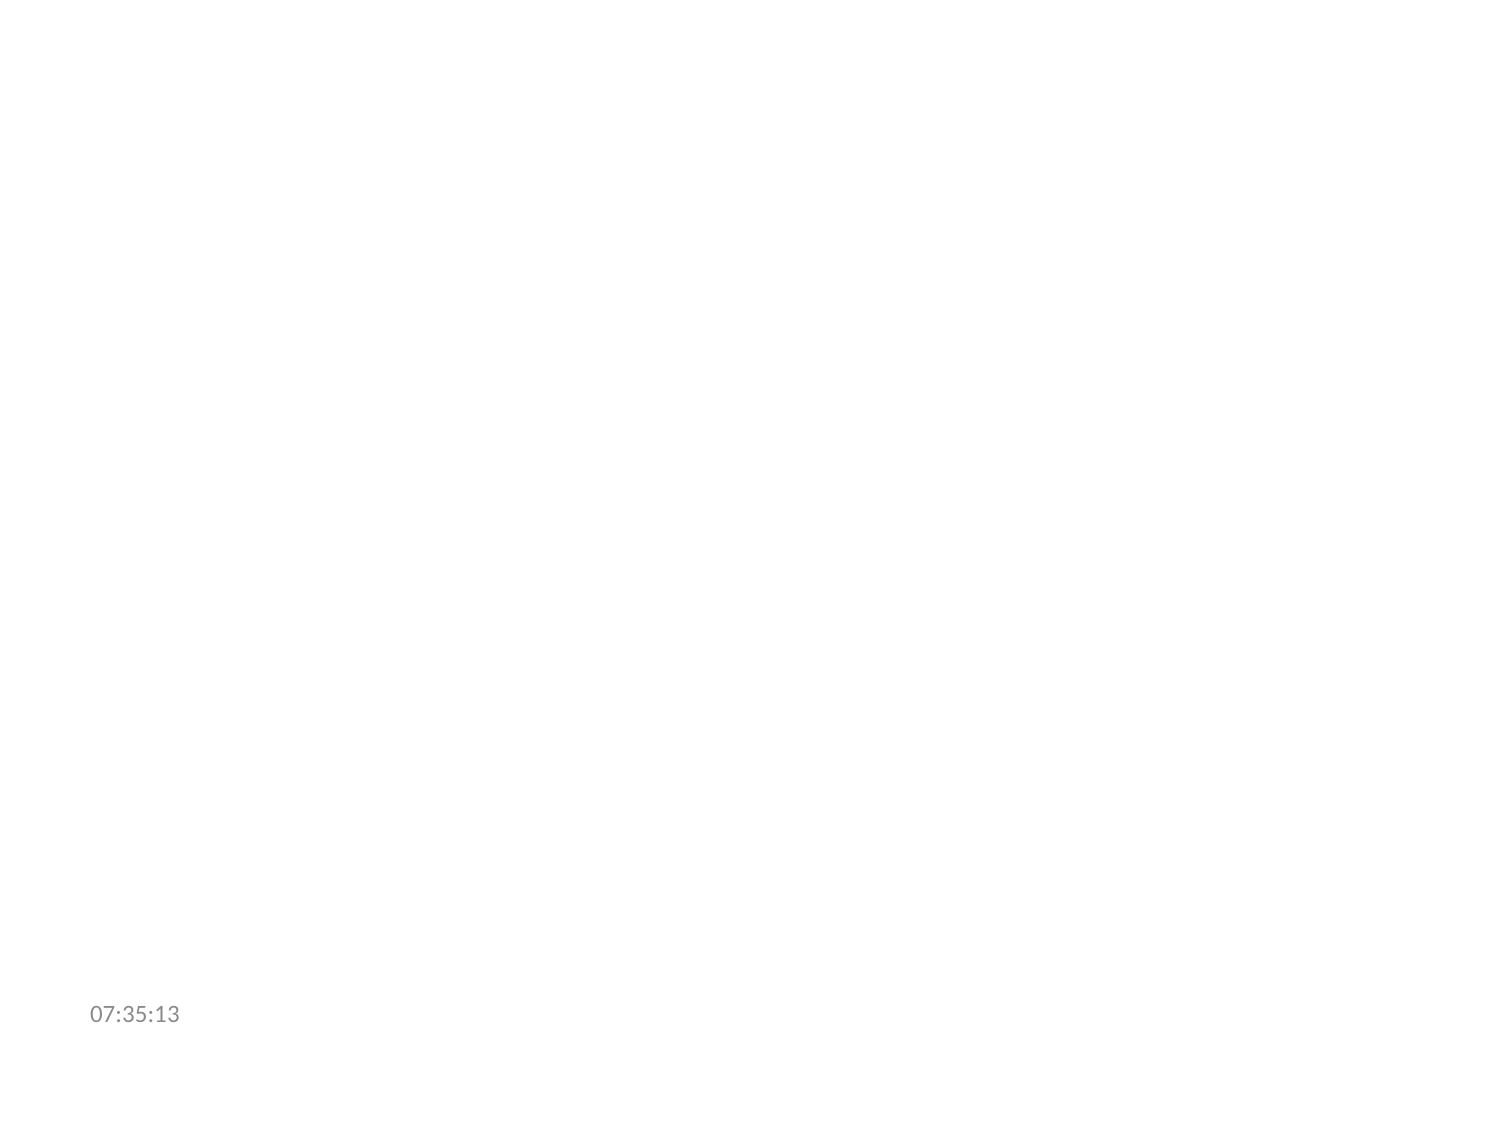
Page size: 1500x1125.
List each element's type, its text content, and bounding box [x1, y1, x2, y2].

text_box 15:35:09 [75, 982, 425, 1043]
